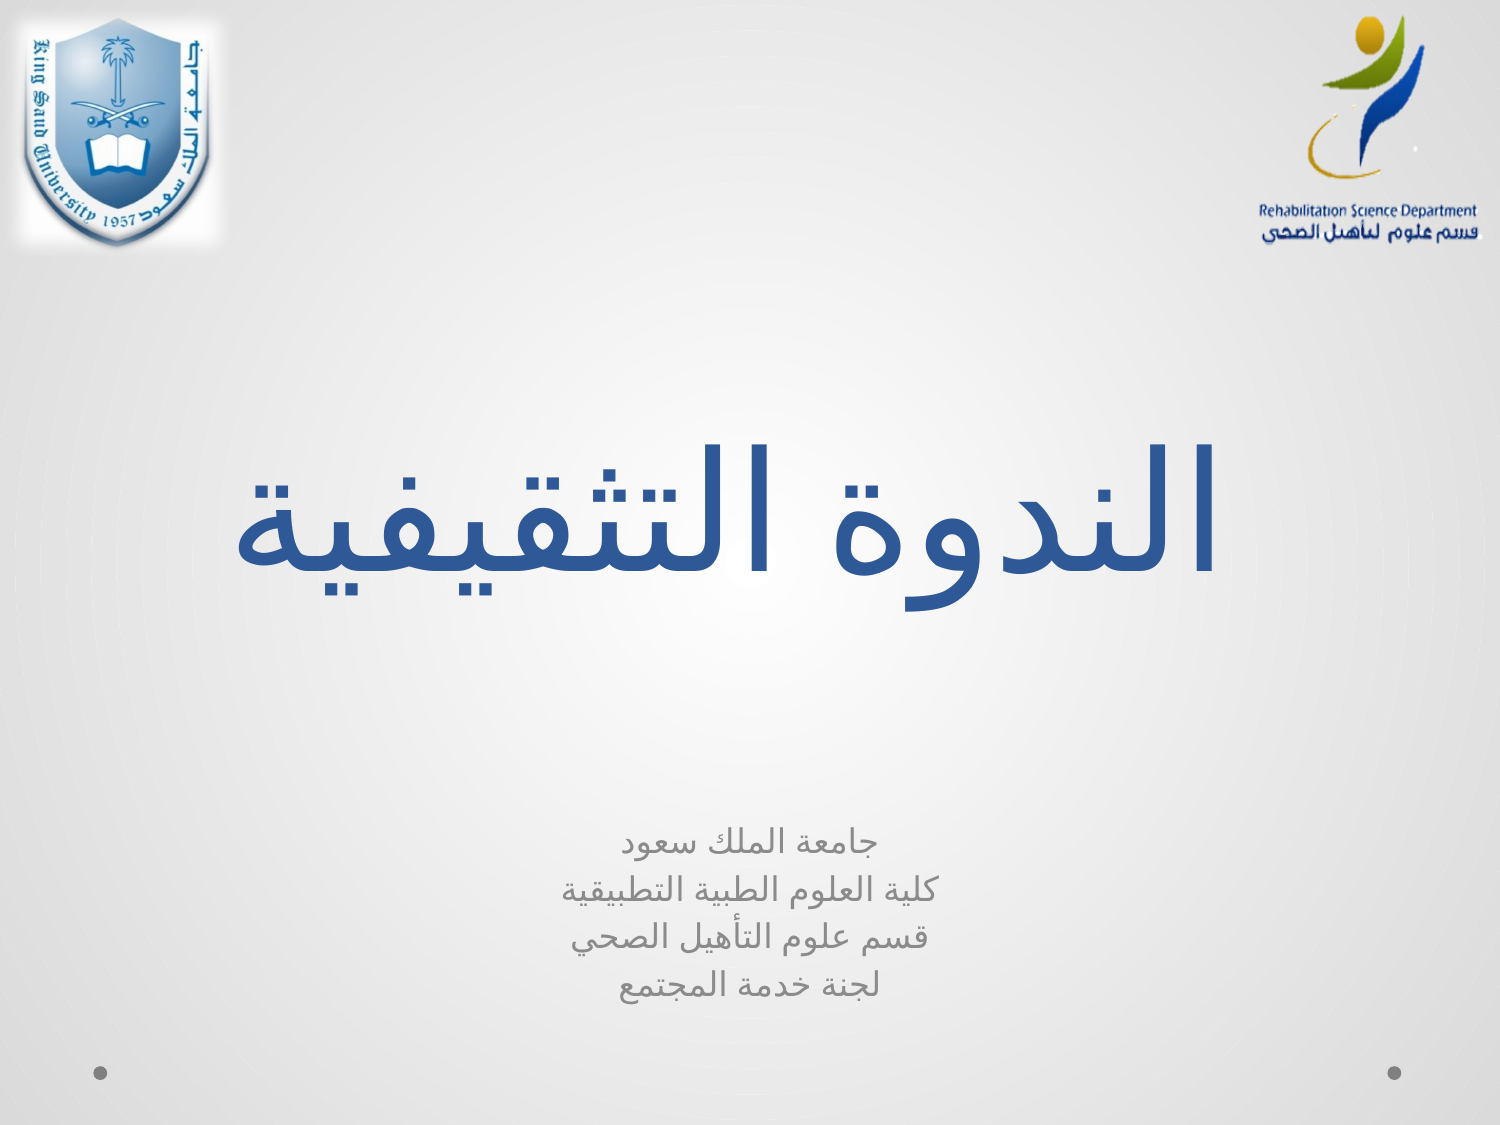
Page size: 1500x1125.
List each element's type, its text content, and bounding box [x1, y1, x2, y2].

title الندوة التثقيفية [112, 0, 1388, 613]
picture [0, 0, 249, 279]
picture [1246, 0, 1495, 267]
subtitle جامعة الملك سعود كلية العلوم الطبية التطبيقية قسم علوم التأهيل الصحي لجنة خدمة المجتمع [225, 812, 1275, 1013]
